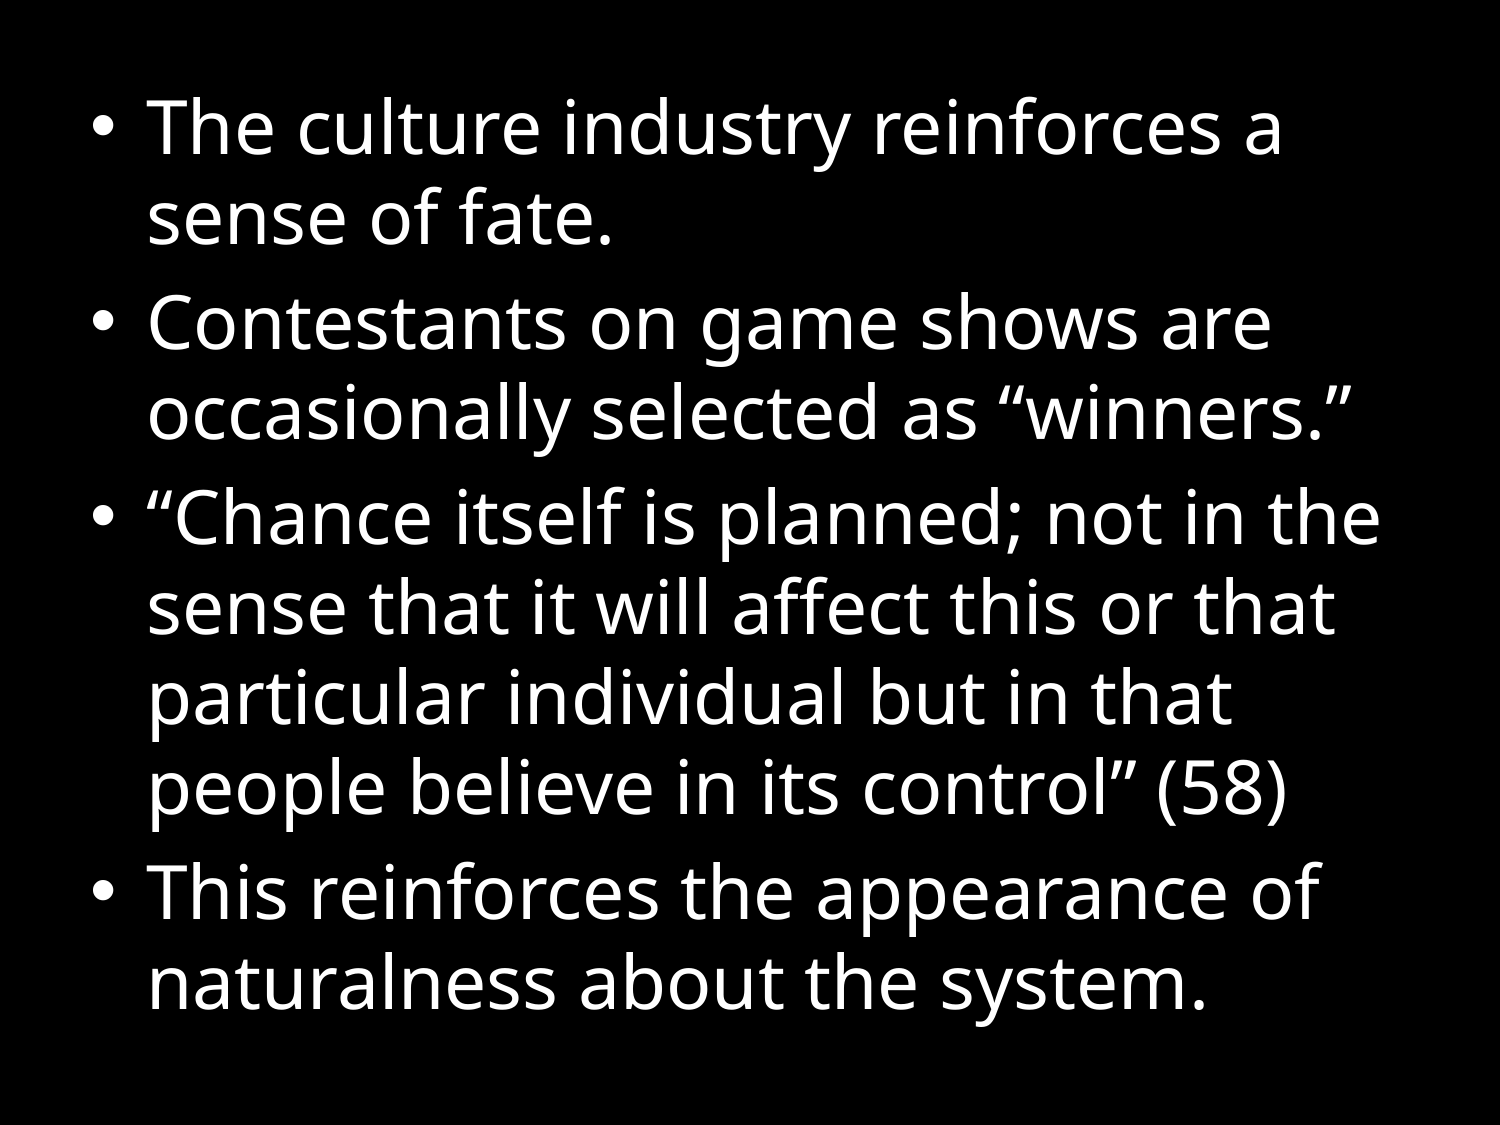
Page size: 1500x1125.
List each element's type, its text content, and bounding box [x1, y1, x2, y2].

list The culture industry reinforces a sense of fate. Contestants on game shows are occasionally selected as “winners.” “Chance itself is planned; not in the sense that it will affect this or that particular individual but in that people believe in its control” (58) This reinforces the appearance of naturalness about the system. [75, 72, 1425, 1005]
